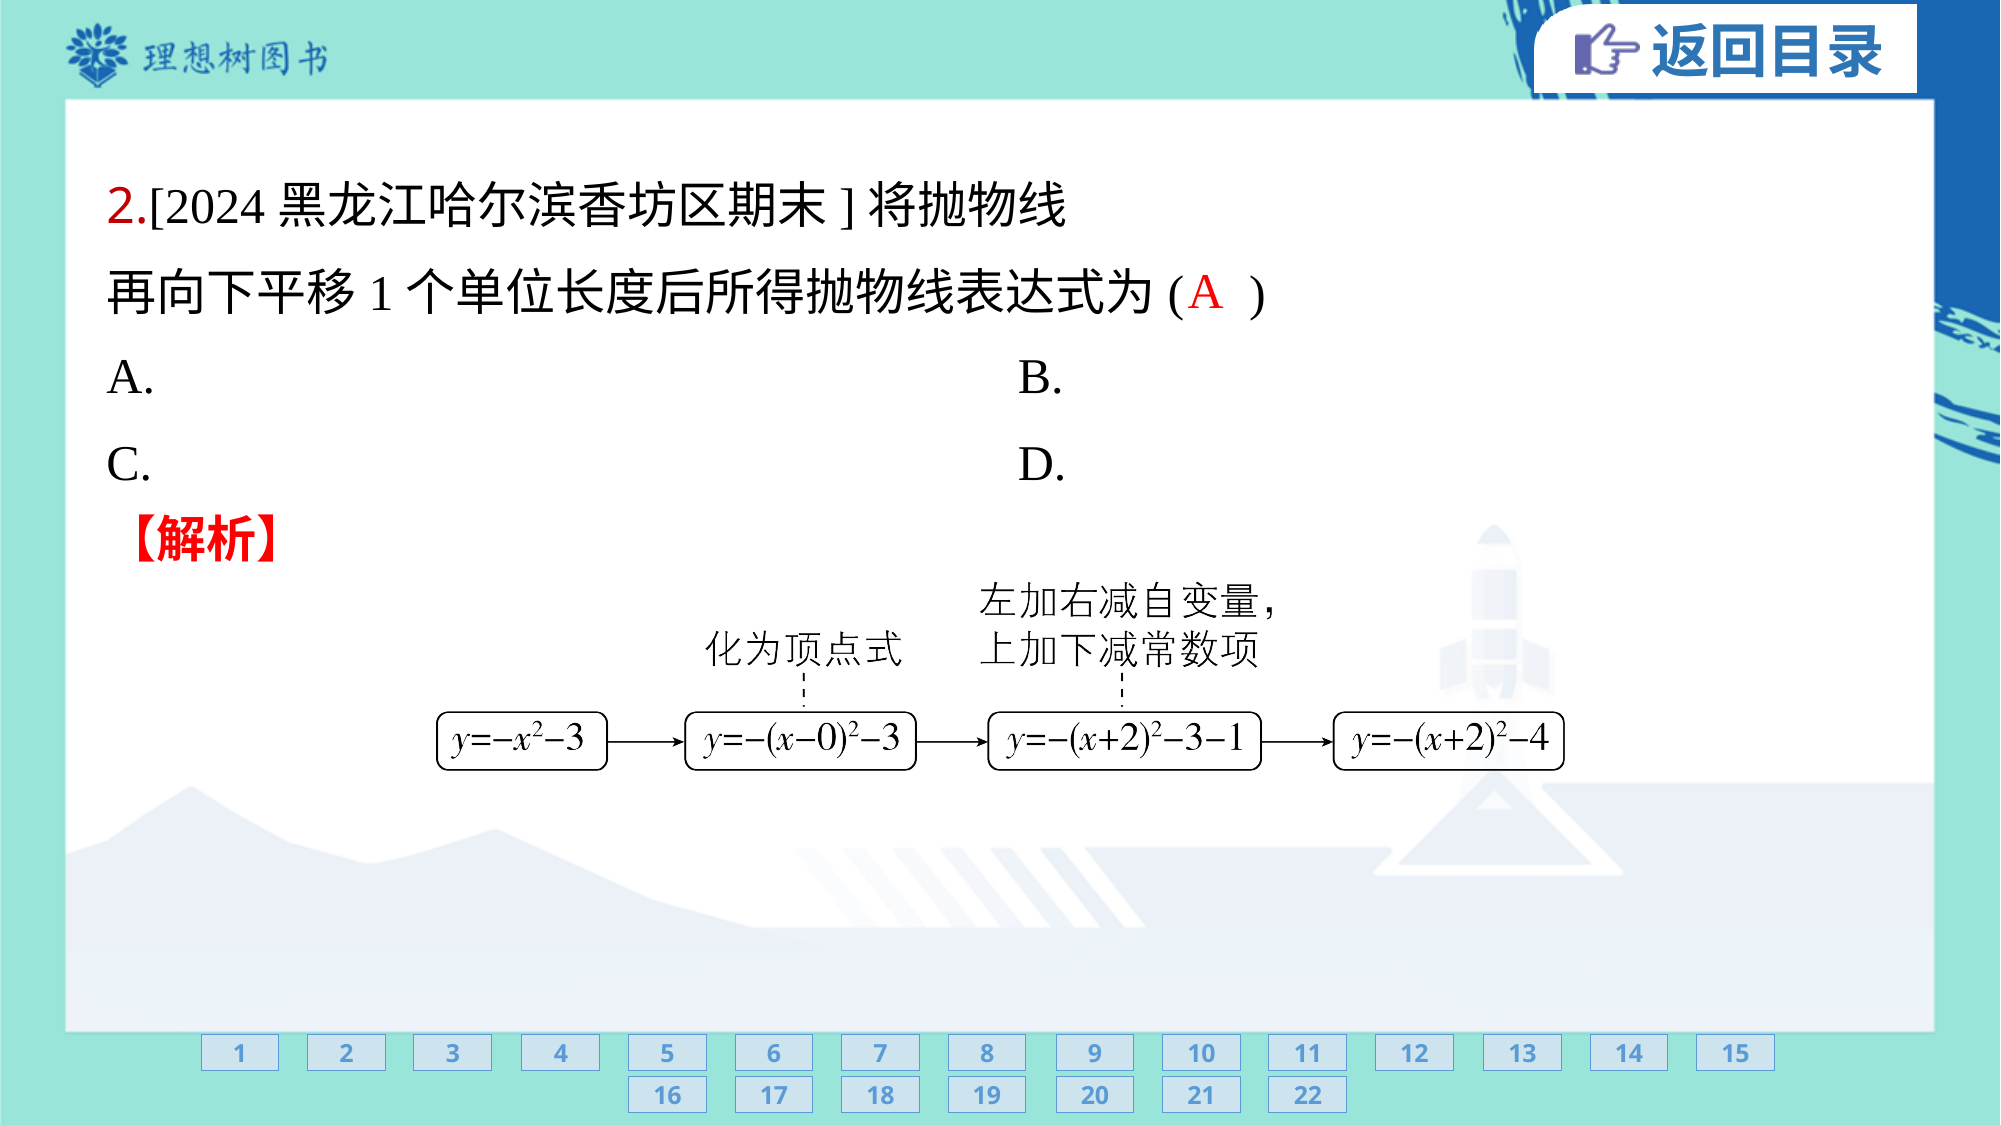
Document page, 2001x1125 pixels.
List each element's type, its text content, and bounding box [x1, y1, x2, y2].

text_box A [1169, 231, 1242, 310]
picture [0, 0, 2000, 1125]
text_box 【解析】 [106, 480, 1895, 558]
